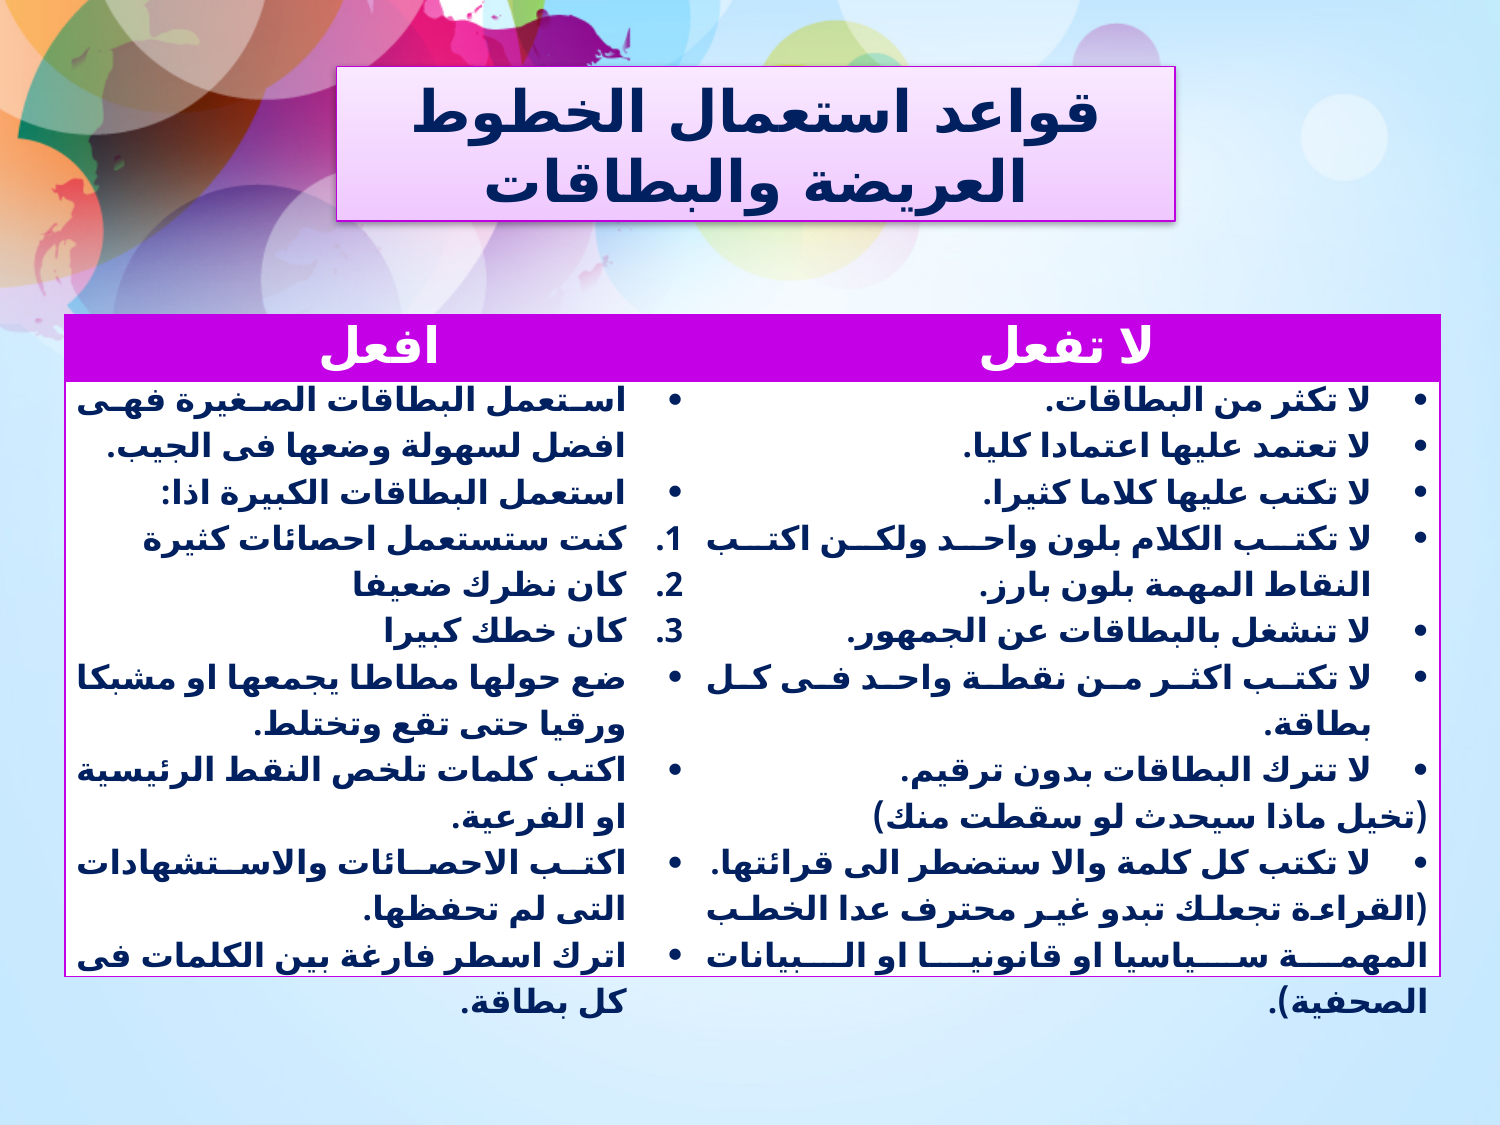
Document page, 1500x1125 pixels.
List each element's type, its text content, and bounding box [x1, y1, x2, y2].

table_header لا تفعل [694, 315, 1439, 375]
table_header افعل [66, 315, 694, 375]
text_box قواعد استعمال الخطوط العريضة والبطاقات [336, 66, 1176, 222]
table_cell لا تكثر من البطاقات. لا تعتمد عليها اعتمادا كليا. لا تكتب عليها كلاما كثيرا. لا تكتب الكلام بلون واحد ولكن اكتب النقاط المهمة بلون بارز. لا تنشغل بالبطاقات عن الجمهور. لا تكتب اكثر من نقطة واحد فى كل بطاقة. لا تترك البطاقات بدون ترقيم. (تخيل ماذا سيحدث لو سقطت منك) لا تكتب كل كلمة والا ستضطر الى قرائتها. (القراءة تجعلك تبدو غير محترف عدا الخطب المهمة سياسيا او قانونيا او البيانات الصحفية). [694, 382, 1439, 976]
table_cell استعمل البطاقات الصغيرة فهى افضل لسهولة وضعها فى الجيب. استعمل البطاقات الكبيرة اذا: كنت ستستعمل احصائات كثيرة كان نظرك ضعيفا كان خطك كبيرا ضع حولها مطاطا يجمعها او مشبكا ورقيا حتى تقع وتختلط. اكتب كلمات تلخص النقط الرئيسية او الفرعية. اكتب الاحصائات والاستشهادات التى لم تحفظها. اترك اسطر فارغة بين الكلمات فى كل بطاقة. [66, 382, 694, 976]
picture [0, 0, 1500, 1125]
